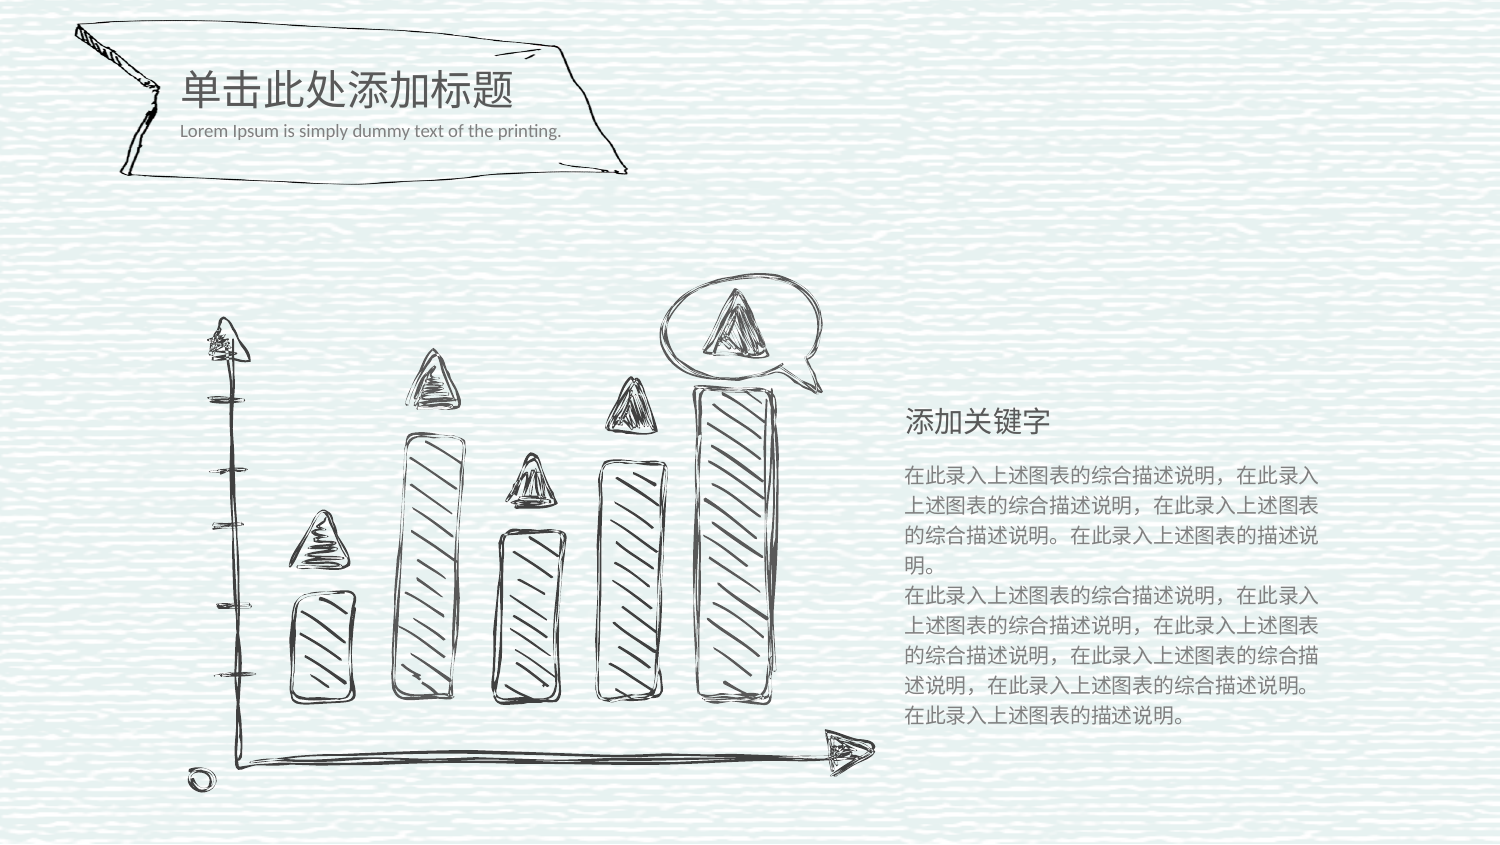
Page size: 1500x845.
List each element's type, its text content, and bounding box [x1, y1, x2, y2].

text_box [660, 273, 823, 326]
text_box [184, 327, 883, 795]
text_box [714, 288, 758, 326]
text_box 在此录入上述图表的综合描述说明，在此录入上述图表的综合描述说明，在此录入上述图表的综合描述说明。在此录入上述图表的描述说明。 在此录入上述图表的综合描述说明，在此录入上述图表的综合描述说明，在此录入上述图表的综合描述说明，在此录入上述图表的综合描述说明，在此录入上述图表的综合描述说明。在此录入上述图表的描述说明。 [893, 452, 1343, 734]
picture [49, 0, 651, 254]
text_box 添加关键字 [894, 397, 1270, 444]
